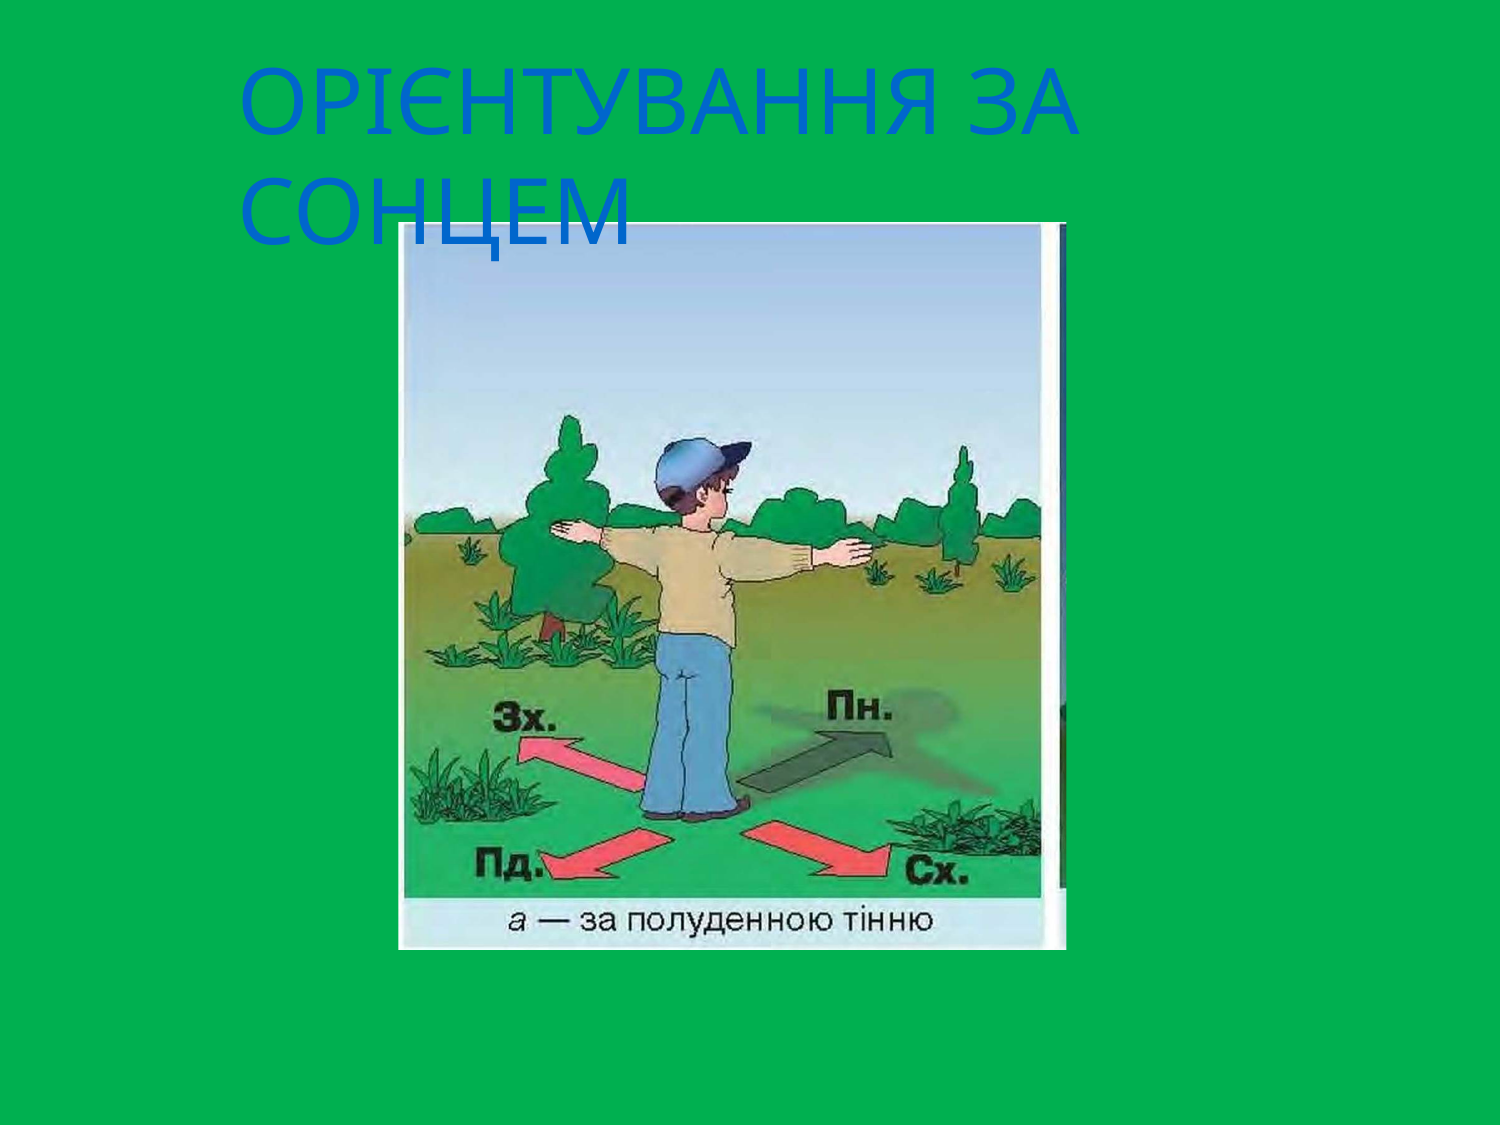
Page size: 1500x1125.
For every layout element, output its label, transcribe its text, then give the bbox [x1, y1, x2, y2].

text_box ОРІЄНТУВАННЯ ЗА СОНЦЕМ [222, 35, 1336, 270]
picture [398, 222, 1067, 950]
